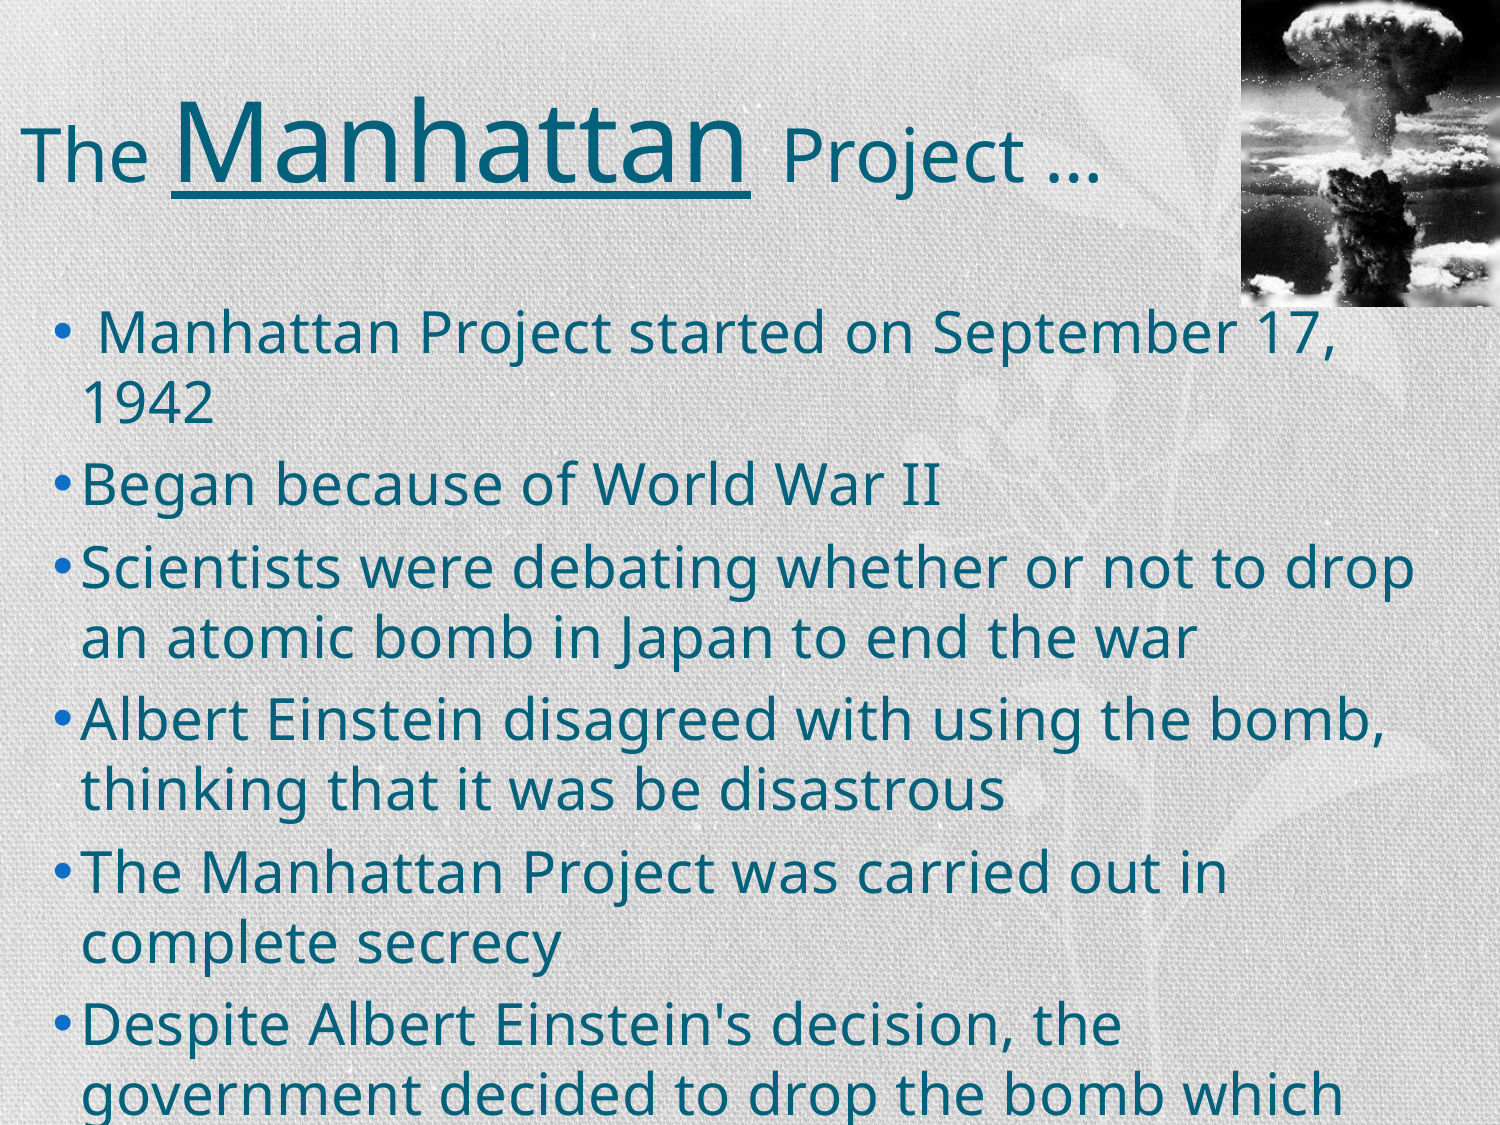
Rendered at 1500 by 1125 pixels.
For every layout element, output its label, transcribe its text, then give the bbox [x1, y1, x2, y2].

title The Manhattan Project … [5, 37, 1240, 213]
picture [1241, 0, 1500, 307]
list Manhattan Project started on September 17, 1942 Began because of World War II Scientists were debating whether or not to drop an atomic bomb in Japan to end the war Albert Einstein disagreed with using the bomb, thinking that it was be disastrous The Manhattan Project was carried out in complete secrecy Despite Albert Einstein's decision, the government decided to drop the bomb which effected two cities: Hiroshima and Nagasaki [37, 287, 1448, 1098]
